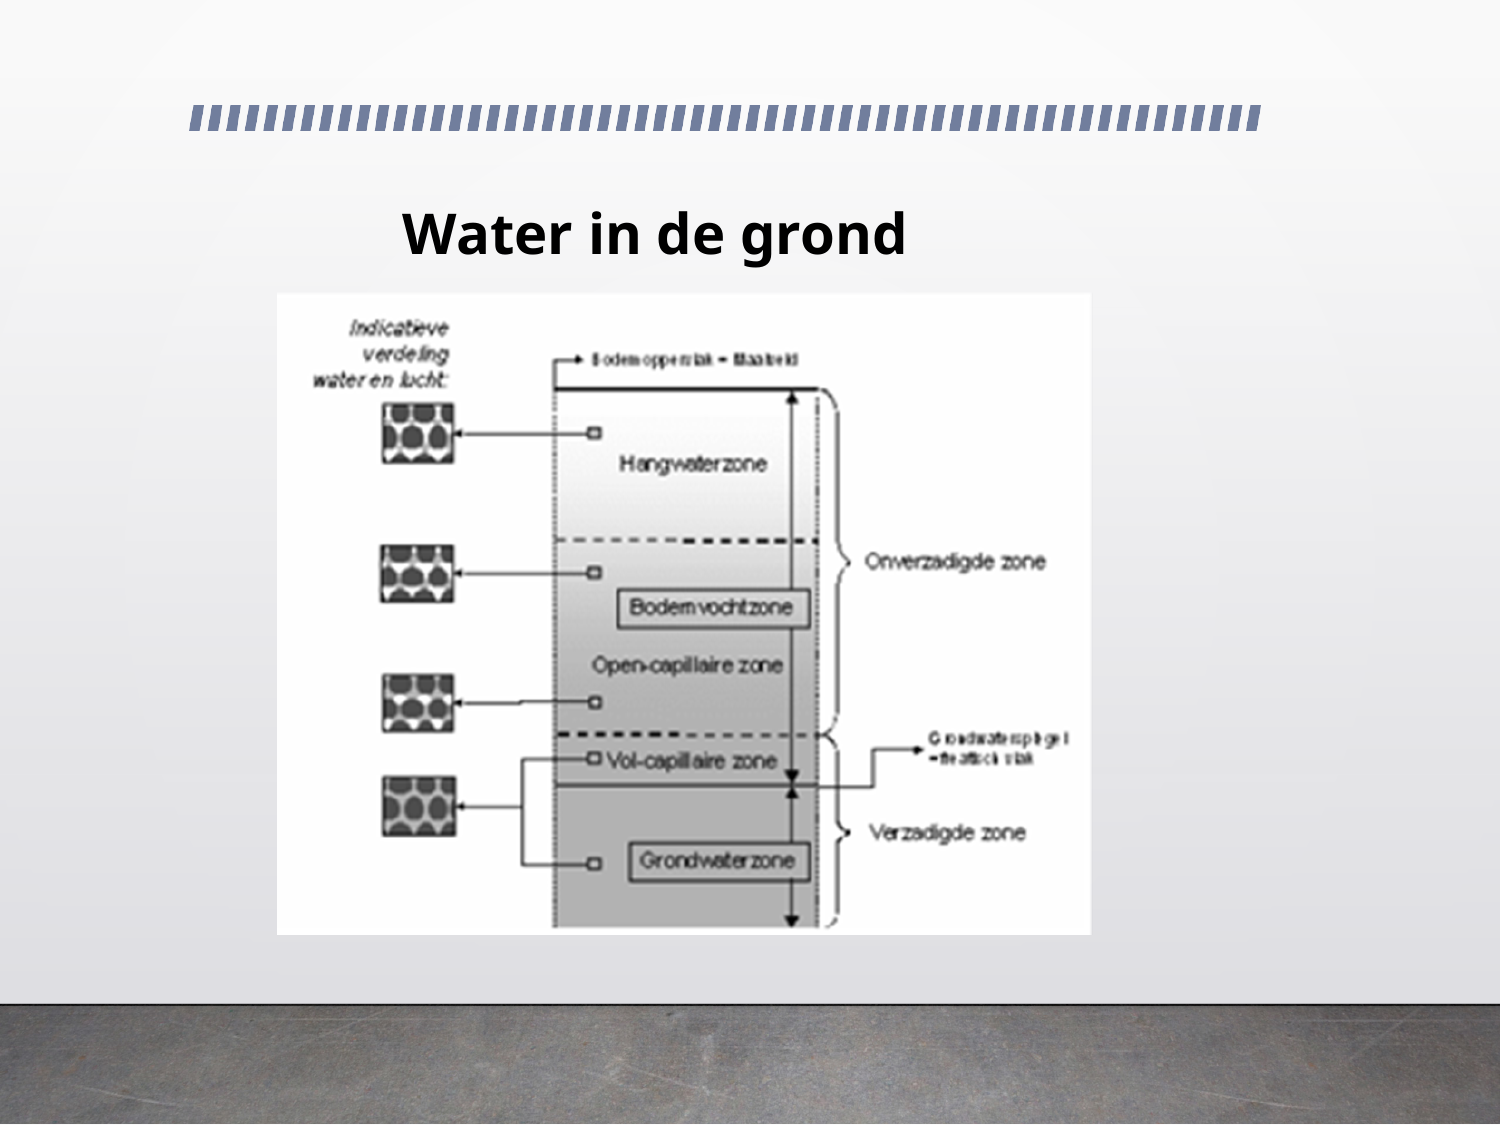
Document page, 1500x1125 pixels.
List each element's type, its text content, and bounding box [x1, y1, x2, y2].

picture [0, 1004, 1500, 1124]
picture [277, 290, 1093, 935]
title Water in de grond [112, 125, 1199, 268]
